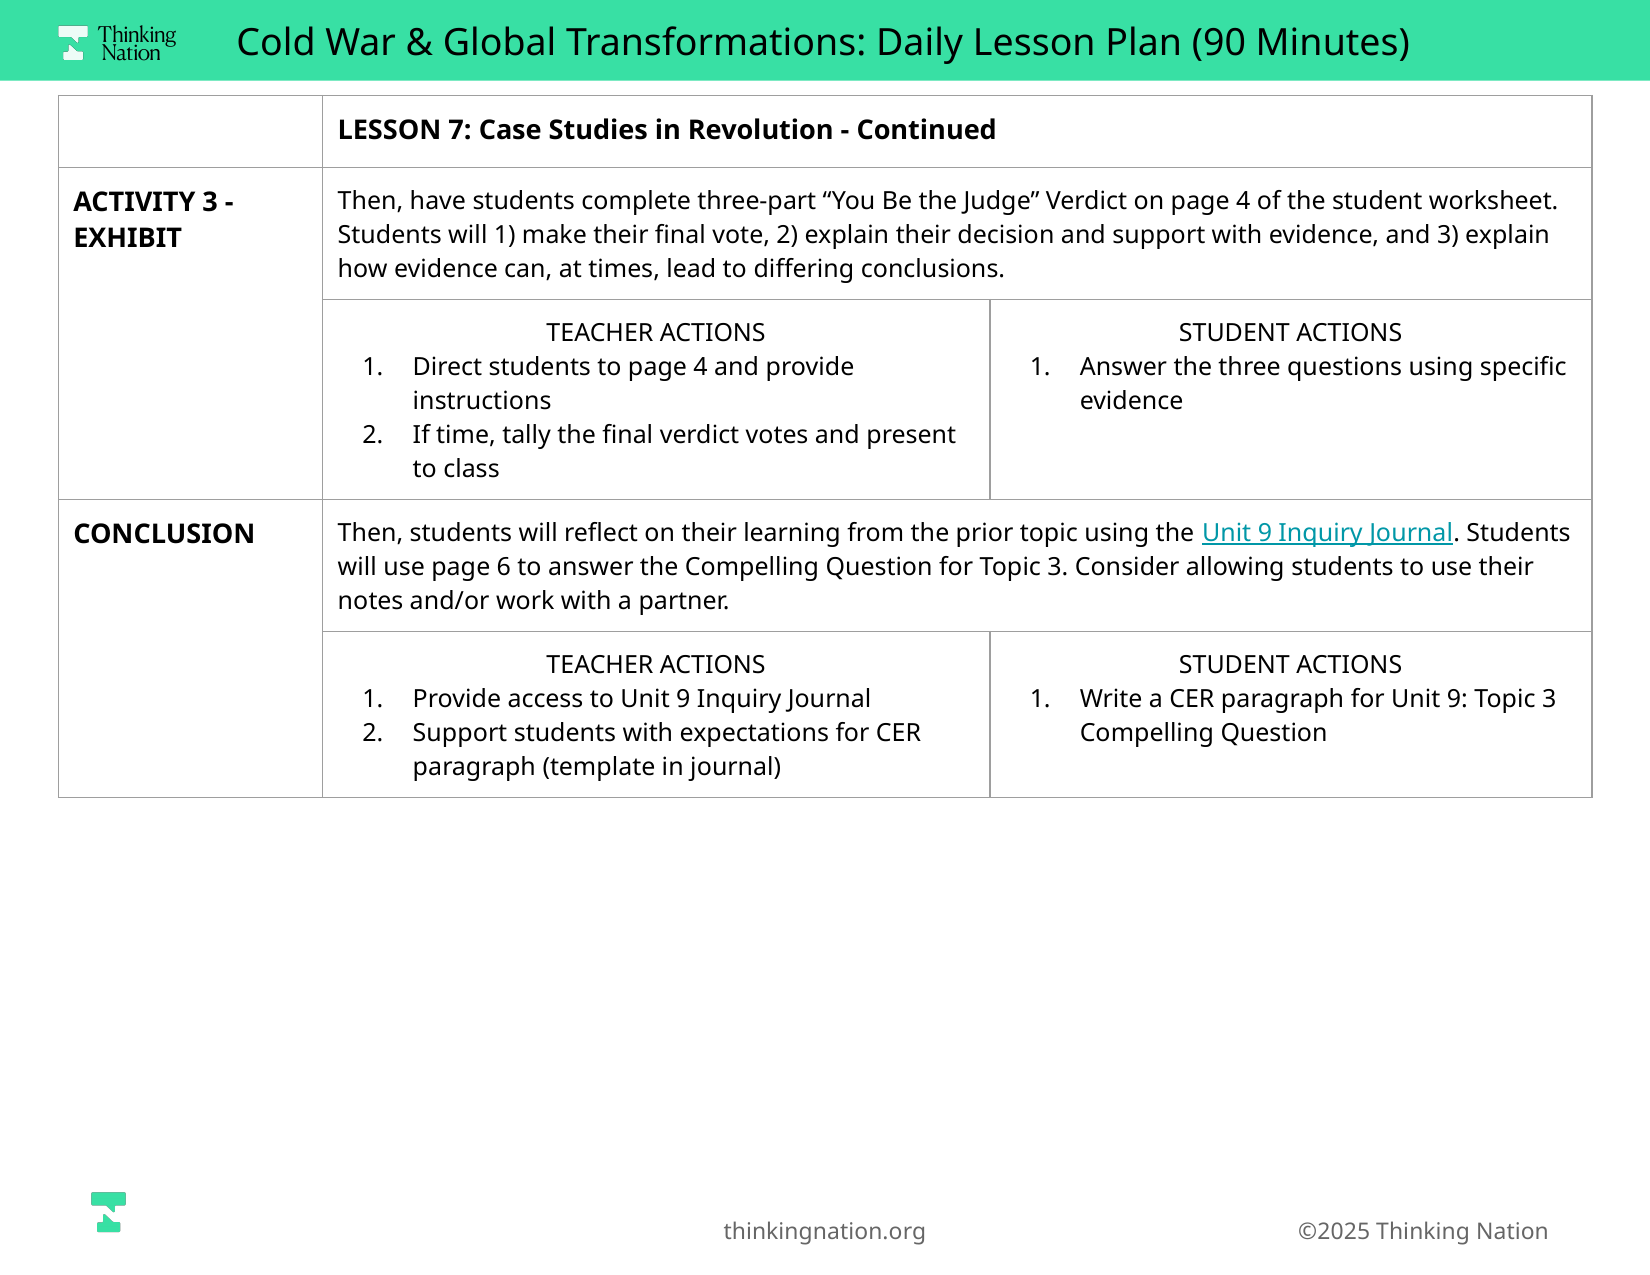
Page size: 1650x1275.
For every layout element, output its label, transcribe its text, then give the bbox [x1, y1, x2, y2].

picture [80, 1184, 136, 1240]
table_cell Then, students will reflect on their learning from the prior topic using the Unit 9 Inquiry Journal. Students will use page 6 to answer the Compelling Question for Topic 3. Consider allowing students to use their notes and/or work with a partner. [323, 500, 1591, 631]
table_cell STUDENT ACTIONS Write a CER paragraph for Unit 9: Topic 3 Compelling Question [991, 632, 1591, 797]
table_cell Then, have students complete three-part “You Be the Judge” Verdict on page 4 of the student worksheet. Students will 1) make their final vote, 2) explain their decision and support with evidence, and 3) explain how evidence can, at times, lead to differing conclusions. [323, 168, 1591, 299]
text_box ©2025 Thinking Nation [1174, 1200, 1566, 1240]
text_box thinkingnation.org [629, 1200, 1021, 1240]
table_cell TEACHER ACTIONS Provide access to Unit 9 Inquiry Journal Support students with expectations for CER paragraph (template in journal) [323, 632, 989, 797]
table_header LESSON 7: Case Studies in Revolution - Continued [323, 96, 1591, 167]
table_cell TEACHER ACTIONS Direct students to page 4 and provide instructions If time, tally the final verdict votes and present to class [323, 300, 989, 499]
picture [45, 14, 180, 85]
text_box Cold War & Global Transformations: Daily Lesson Plan (90 Minutes) [0, 0, 1650, 81]
table_cell CONCLUSION [59, 500, 322, 797]
table_header [59, 96, 322, 167]
table_cell ACTIVITY 3 - EXHIBIT [59, 168, 322, 499]
table_cell STUDENT ACTIONS Answer the three questions using specific evidence [991, 300, 1591, 499]
